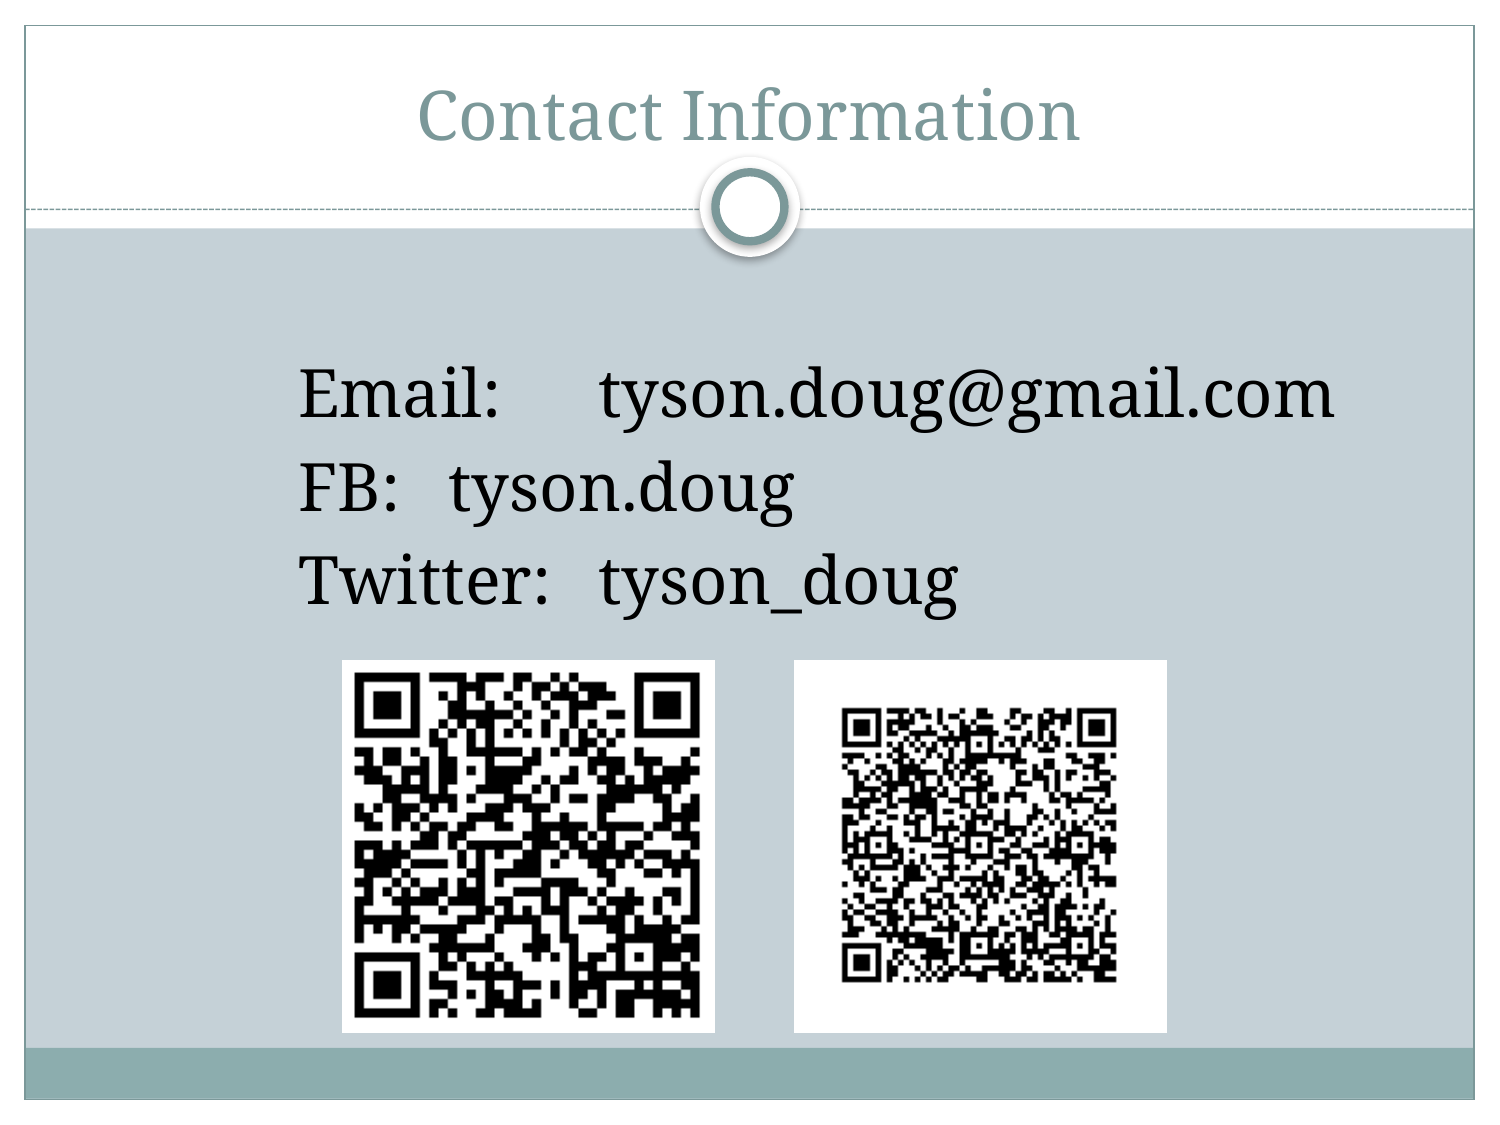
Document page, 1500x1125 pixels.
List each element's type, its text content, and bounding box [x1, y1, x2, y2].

title Contact Information [49, 37, 1450, 162]
list Email: tyson.doug@gmail.com FB: tyson.doug Twitter: tyson_doug [49, 250, 1445, 1001]
picture [342, 660, 715, 1033]
picture [794, 660, 1167, 1033]
